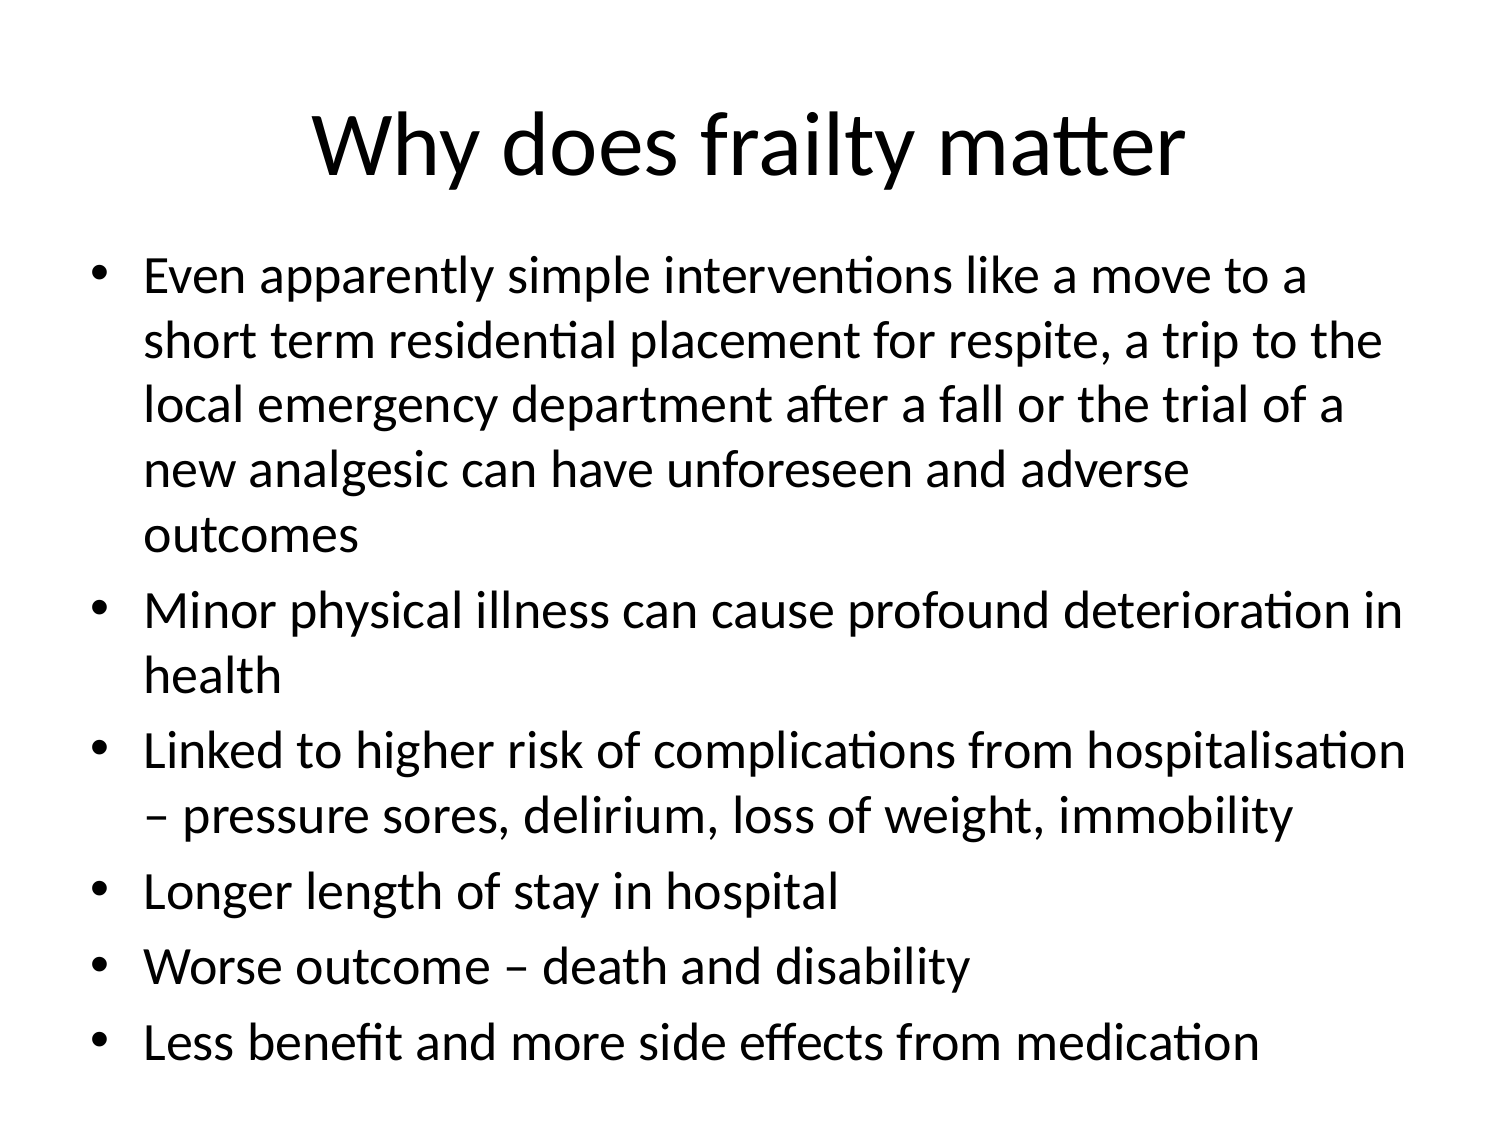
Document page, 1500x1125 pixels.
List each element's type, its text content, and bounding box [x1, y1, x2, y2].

list Even apparently simple interventions like a move to a short term residential placement for respite, a trip to the local emergency department after a fall or the trial of a new analgesic can have unforeseen and adverse outcomes Minor physical illness can cause profound deterioration in health Linked to higher risk of complications from hospitalisation – pressure sores, delirium, loss of weight, immobility Longer length of stay in hospital Worse outcome – death and disability Less benefit and more side effects from medication [75, 231, 1425, 1094]
title Why does frailty matter [75, 45, 1425, 231]
